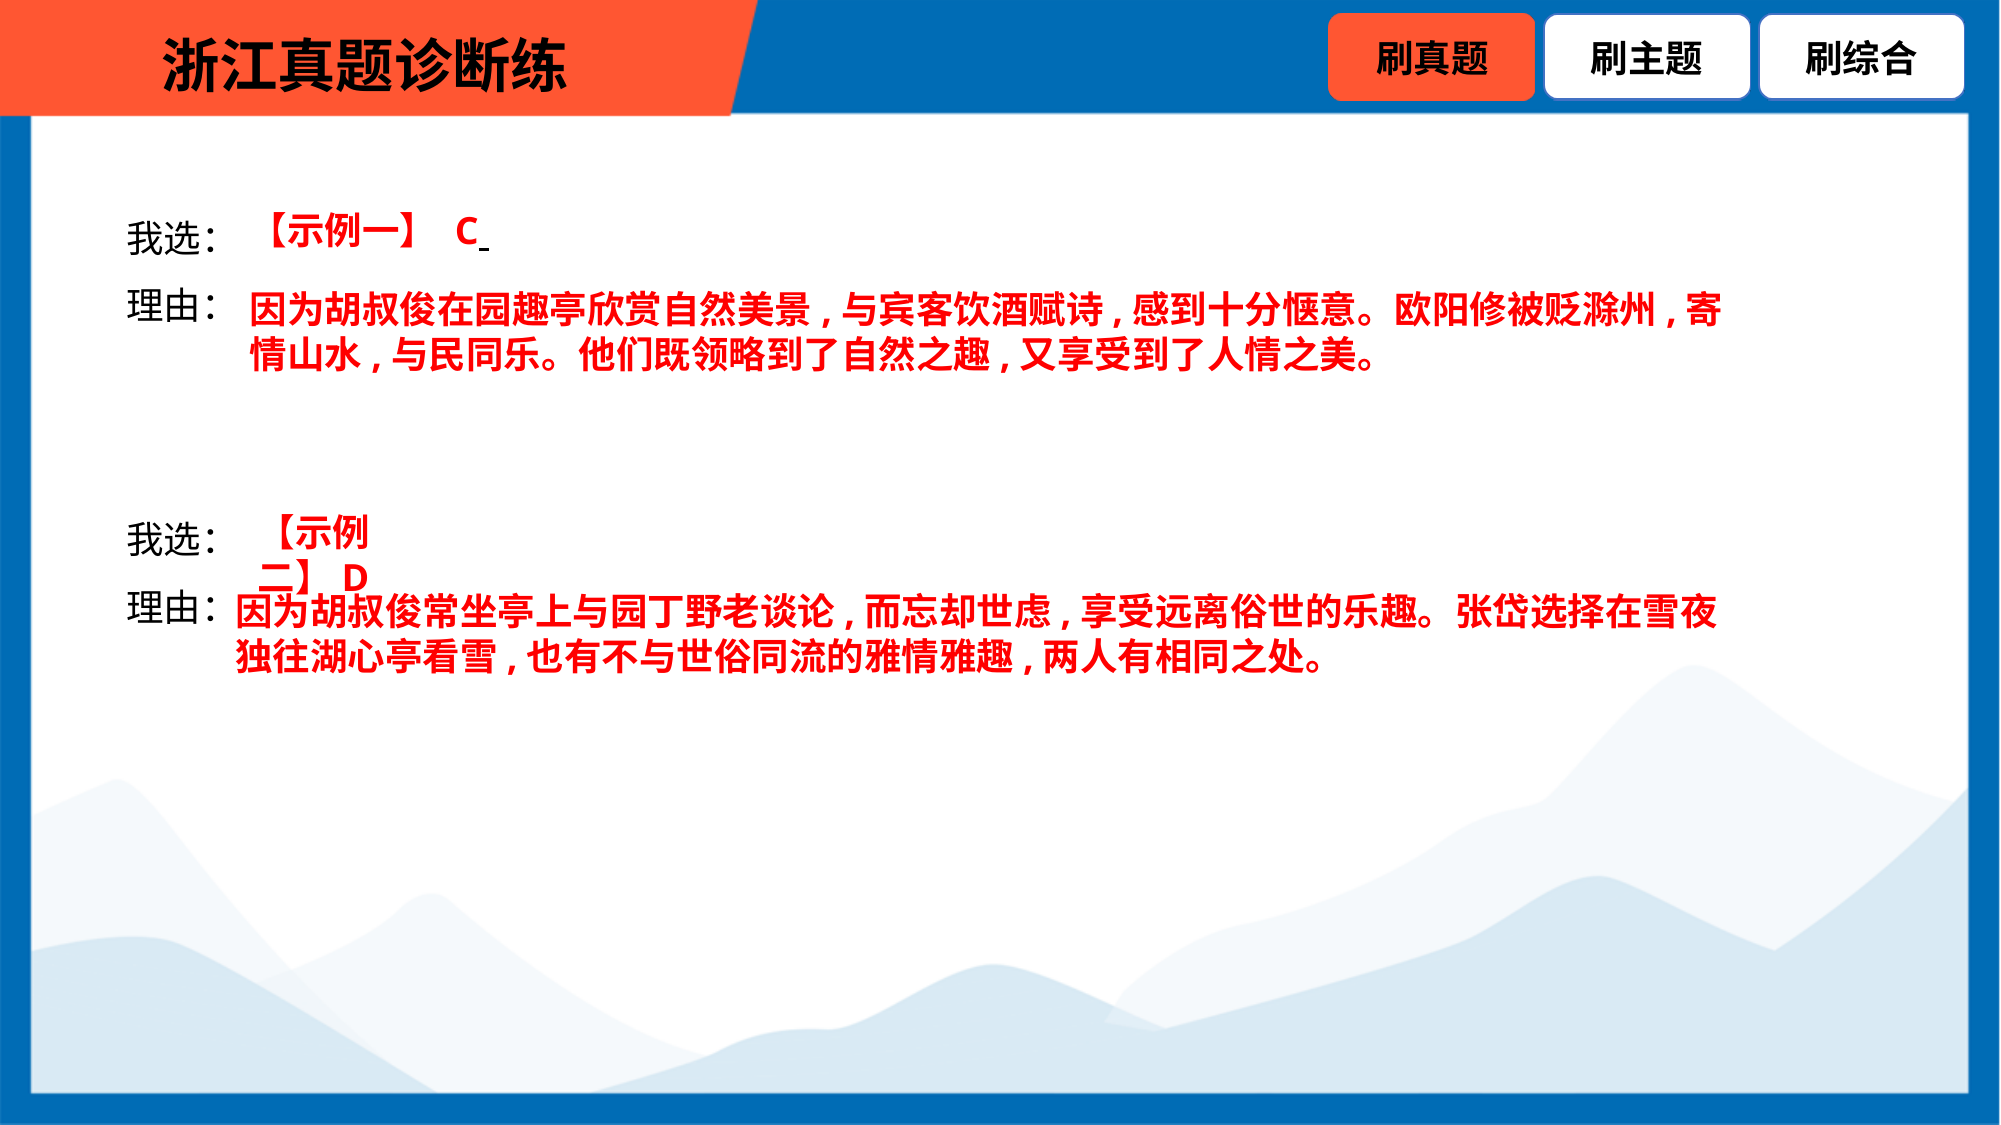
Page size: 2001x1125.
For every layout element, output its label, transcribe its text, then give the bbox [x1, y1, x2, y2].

text_box 【示例一】 C [235, 199, 539, 260]
text_box 我选： 理由： [111, 184, 846, 421]
text_box 因为胡叔俊常坐亭上与园丁野老谈论,而忘却世虑,享受远离俗世的乐趣。张岱选择在雪夜独往湖心亭看雪,也有不与世俗同流的雅情雅趣,两人有相同之处。 [220, 580, 1750, 686]
text_box 我选： 理由： [111, 486, 846, 722]
text_box 【示例二】D [243, 502, 528, 580]
picture [0, 0, 2000, 1125]
text_box 因为胡叔俊在园趣亭欣赏自然美景,与宾客饮酒赋诗,感到十分惬意。欧阳修被贬滁州,寄情山水,与民同乐。他们既领略到了自然之趣,又享受到了人情之美。 [235, 278, 1765, 384]
